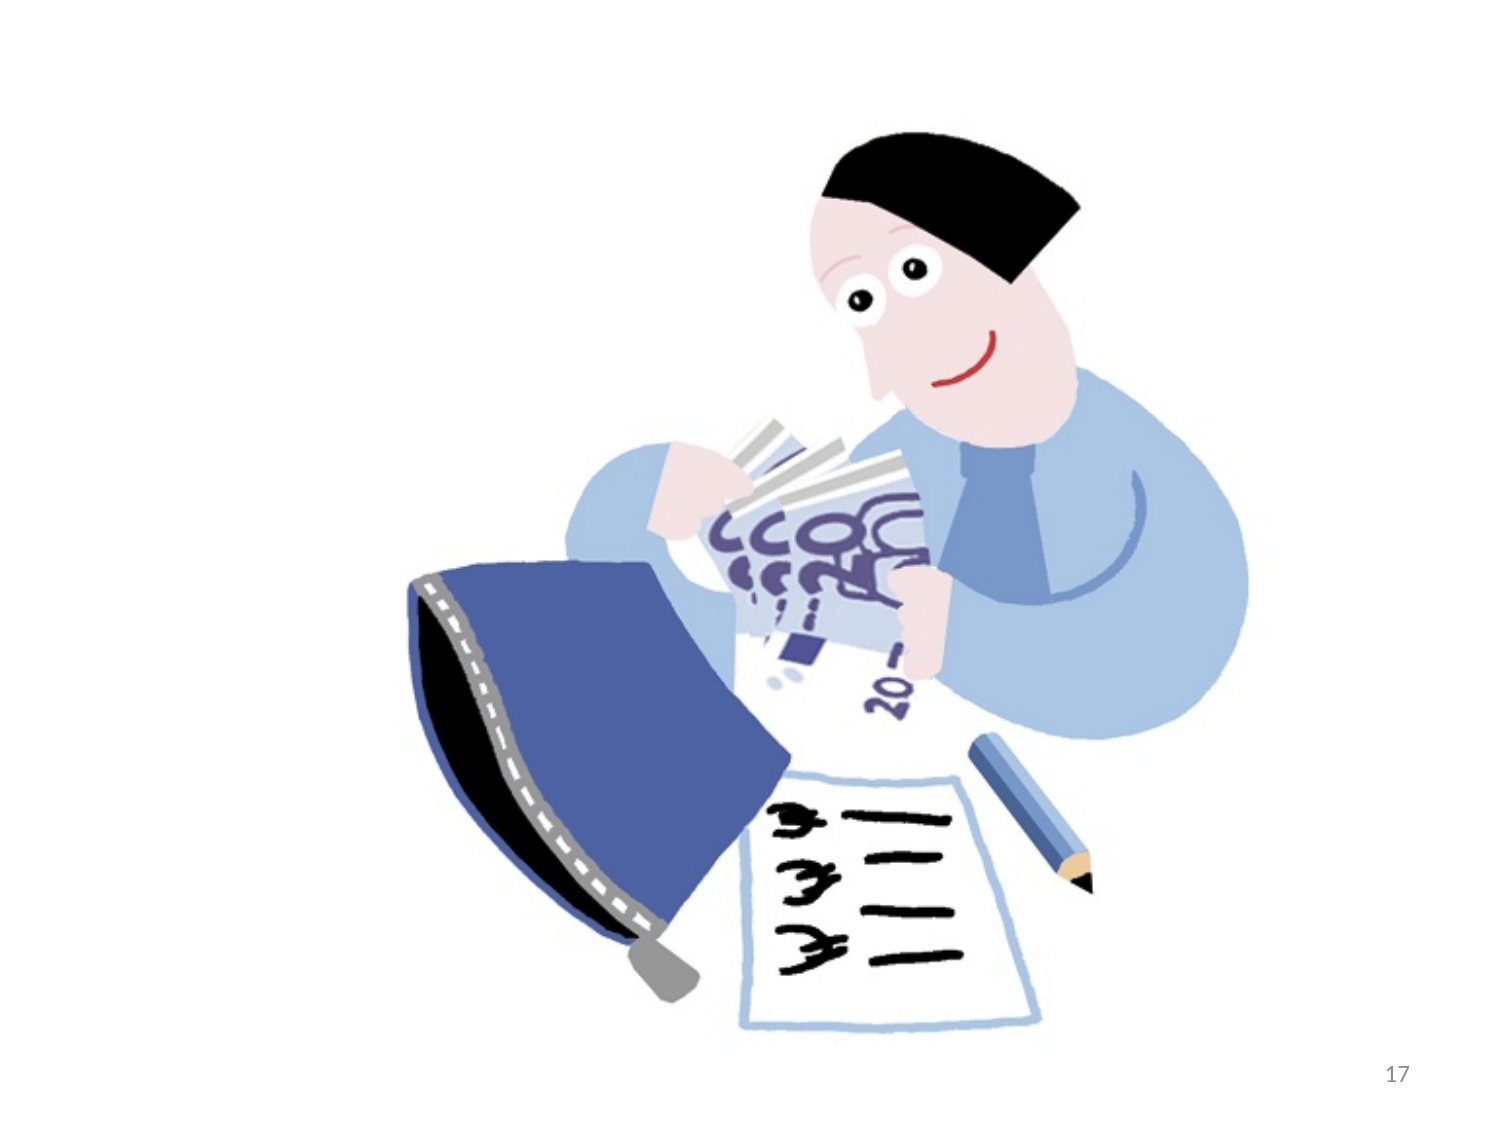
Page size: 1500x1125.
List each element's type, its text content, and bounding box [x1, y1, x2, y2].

slide_number 17 [1074, 1042, 1425, 1103]
picture [306, 46, 1313, 1085]
